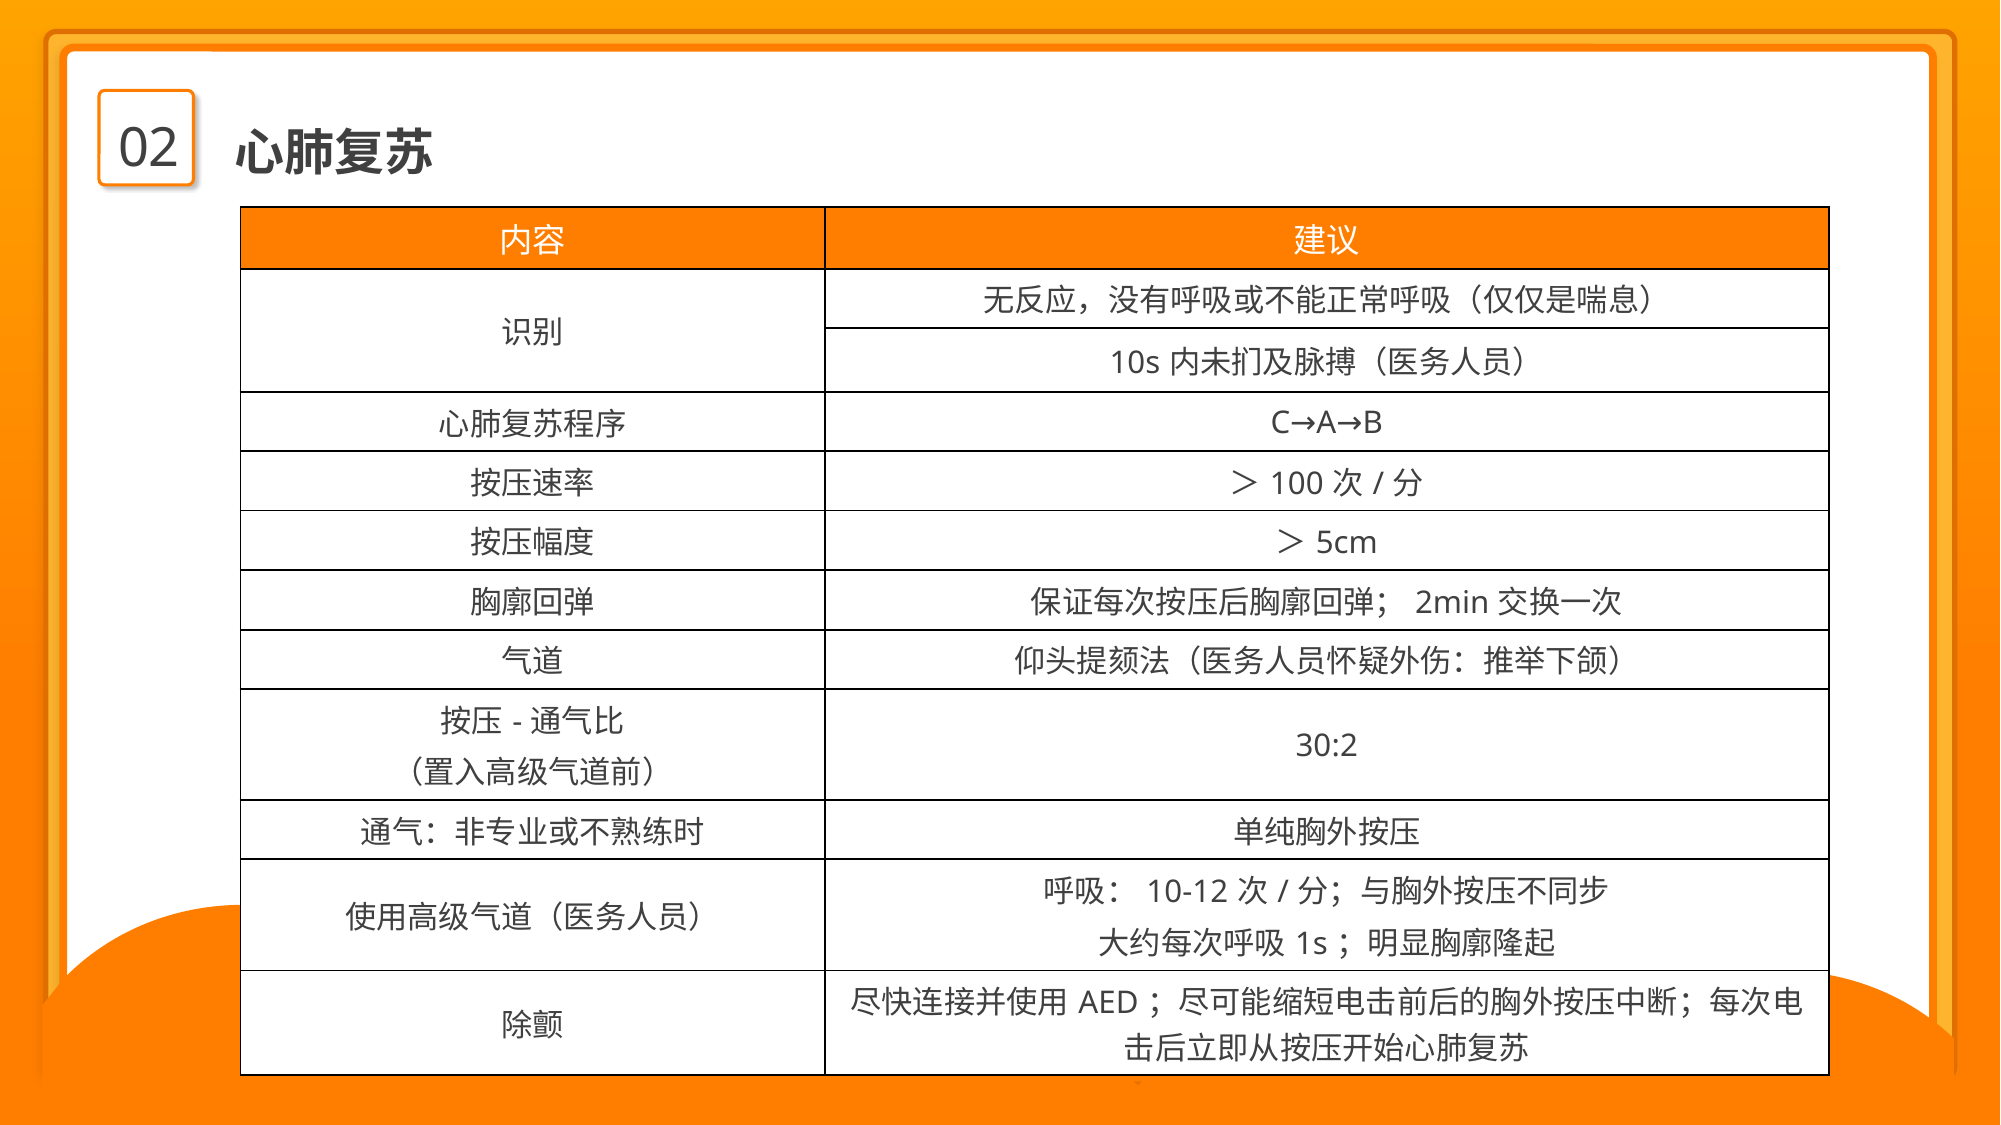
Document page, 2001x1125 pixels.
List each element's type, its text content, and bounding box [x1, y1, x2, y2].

table_cell 通气：非专业或不熟练时 [241, 801, 824, 858]
table_cell 按压幅度 [241, 511, 824, 569]
table_header 内容 [241, 208, 824, 268]
table_cell 识别 [241, 270, 824, 391]
table_cell 尽快连接并使用AED；尽可能缩短电击前后的胸外按压中断；每次电击后立即从按压开始心肺复苏 [826, 971, 1828, 1074]
table_cell ＞100次/分 [826, 452, 1828, 510]
table_cell 按压-通气比 （置入高级气道前） [241, 690, 824, 799]
table_cell 胸廓回弹 [241, 571, 824, 629]
table_cell 保证每次按压后胸廓回弹；2min交换一次 [826, 571, 1828, 629]
table_cell ＞5cm [826, 511, 1828, 569]
table_cell 仰头提颏法（医务人员怀疑外伤：推举下颌） [826, 631, 1828, 688]
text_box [88, 90, 591, 185]
table_cell 无反应，没有呼吸或不能正常呼吸（仅仅是喘息） [826, 270, 1828, 327]
table_cell 呼吸：10-12次/分；与胸外按压不同步 大约每次呼吸1s；明显胸廓隆起 [826, 860, 1828, 970]
table_cell 按压速率 [241, 452, 824, 510]
table_cell 10s内未扪及脉搏（医务人员） [826, 329, 1828, 391]
table_cell 单纯胸外按压 [826, 801, 1828, 858]
table_cell 气道 [241, 631, 824, 688]
table_cell 心肺复苏程序 [241, 393, 824, 450]
table_cell 除颤 [241, 971, 824, 1074]
table_cell C→A→B [826, 393, 1828, 450]
table_header 建议 [826, 208, 1828, 268]
table_cell 使用高级气道（医务人员） [241, 860, 824, 970]
table_cell 30:2 [826, 690, 1828, 799]
